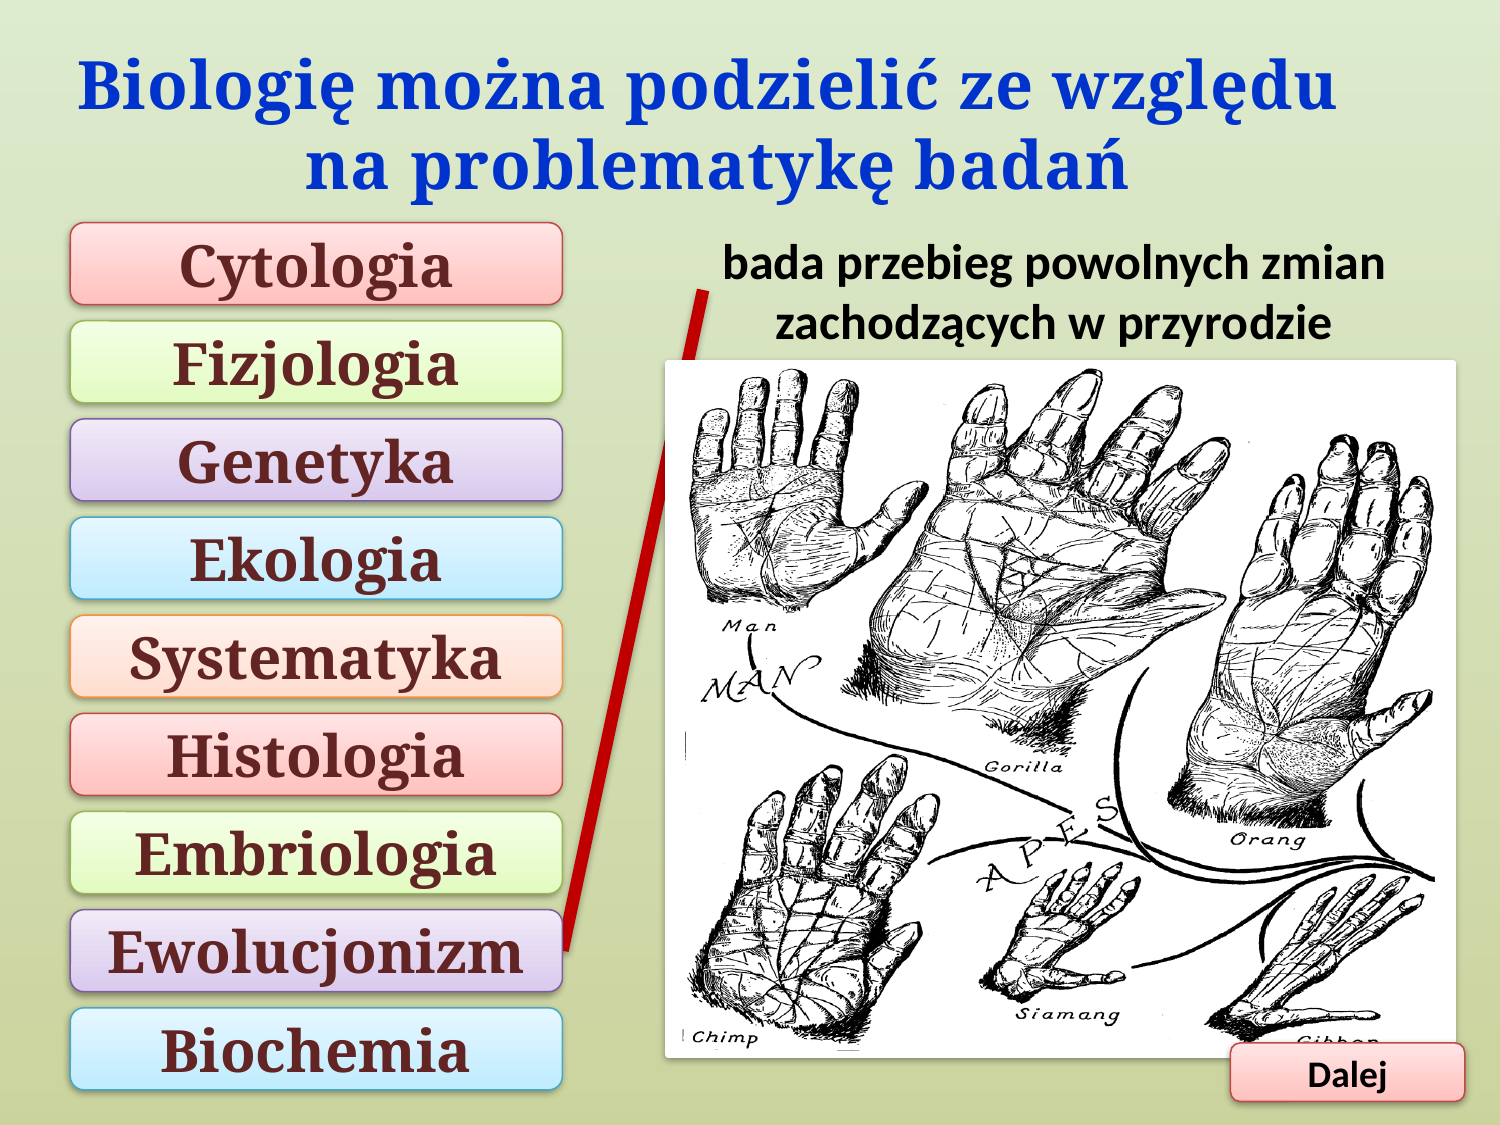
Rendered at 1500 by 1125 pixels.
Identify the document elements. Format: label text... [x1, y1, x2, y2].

text_box Systematyka [69, 614, 557, 699]
text_box Fizjologia [69, 319, 557, 404]
text_box [665, 360, 1456, 1058]
text_box Biologię można podzielić ze względu na problematykę badań [61, 35, 1375, 210]
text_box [562, 290, 704, 951]
text_box bada przebieg powolnych zmian zachodzących w przyrodzie [703, 222, 1407, 358]
text_box Embriologia [69, 810, 557, 895]
text_box Ekologia [69, 516, 557, 600]
text_box Ewolucjonizm [69, 908, 564, 993]
footer Autor: Elżbieta Jarębska [512, 1042, 988, 1103]
text_box Cytologia [69, 221, 564, 306]
text_box Dalej [1229, 1042, 1466, 1103]
text_box Histologia [69, 712, 557, 797]
text_box Genetyka [69, 418, 557, 502]
text_box Biochemia [69, 1007, 564, 1091]
